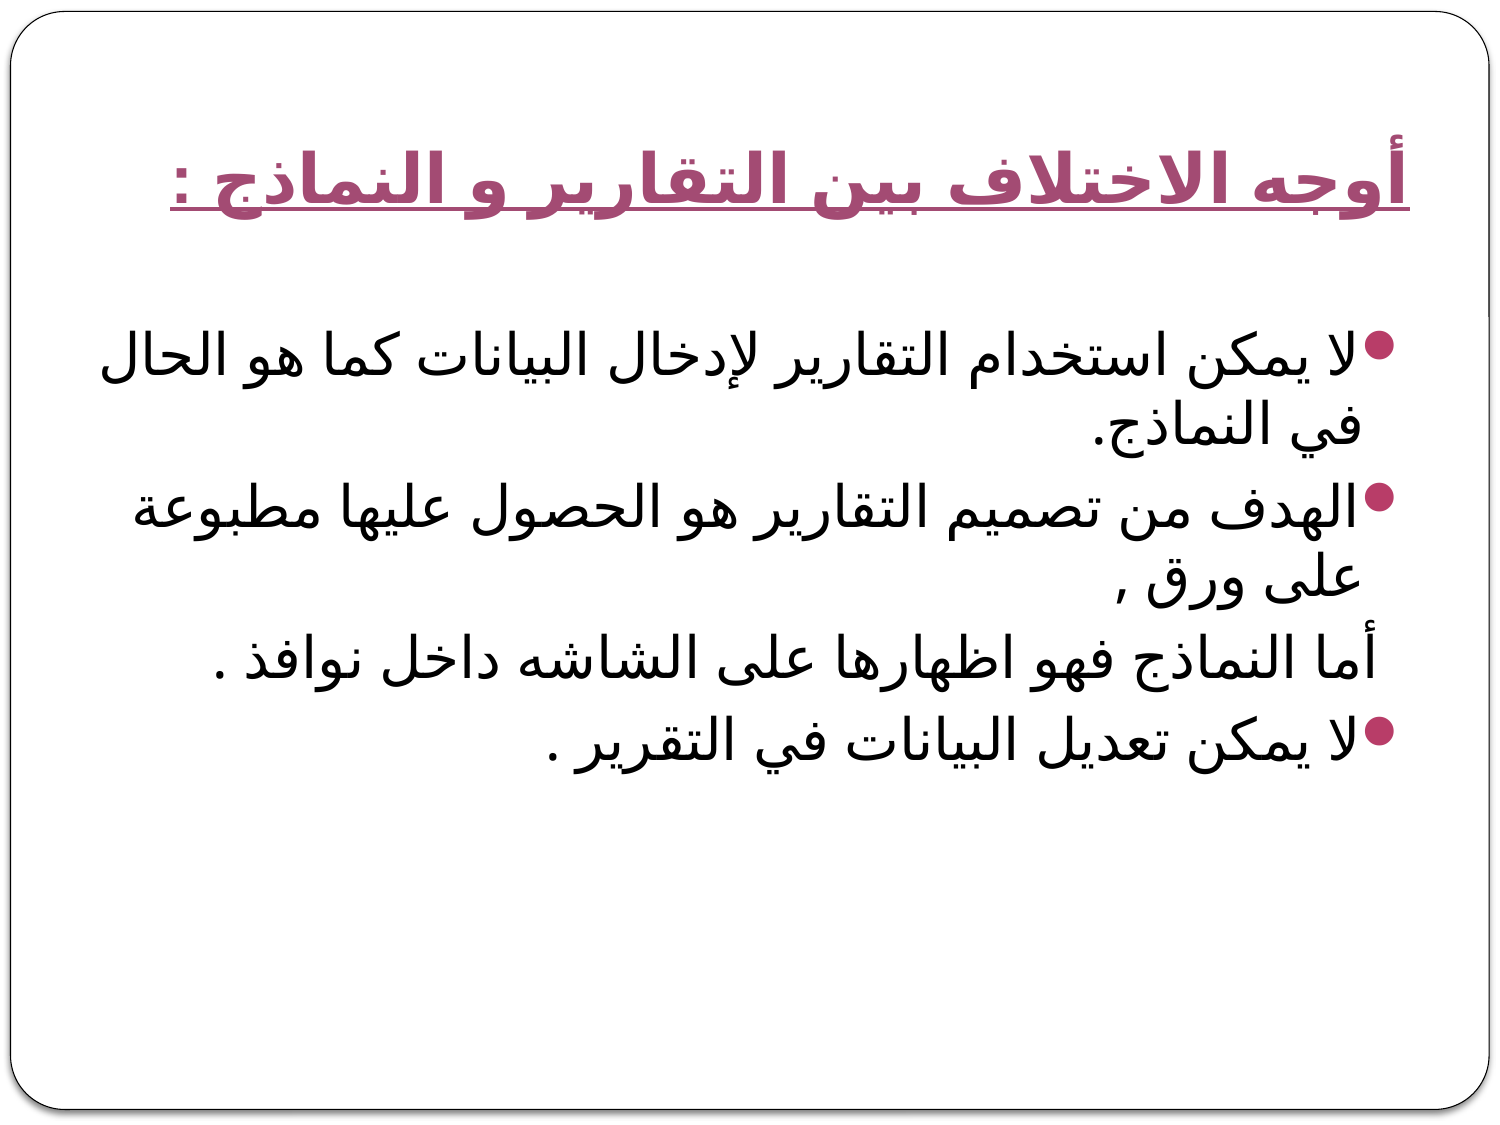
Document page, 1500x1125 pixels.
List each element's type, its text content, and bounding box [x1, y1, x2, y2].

list لا يمكن استخدام التقارير لإدخال البيانات كما هو الحال في النماذج. الهدف من تصميم التقارير هو الحصول عليها مطبوعة على ورق , أما النماذج فهو اظهارها على الشاشه داخل نوافذ . لا يمكن تعديل البيانات في التقرير . [76, 237, 1425, 1024]
title أوجه الاختلاف بين التقارير و النماذج : [150, 45, 1425, 233]
